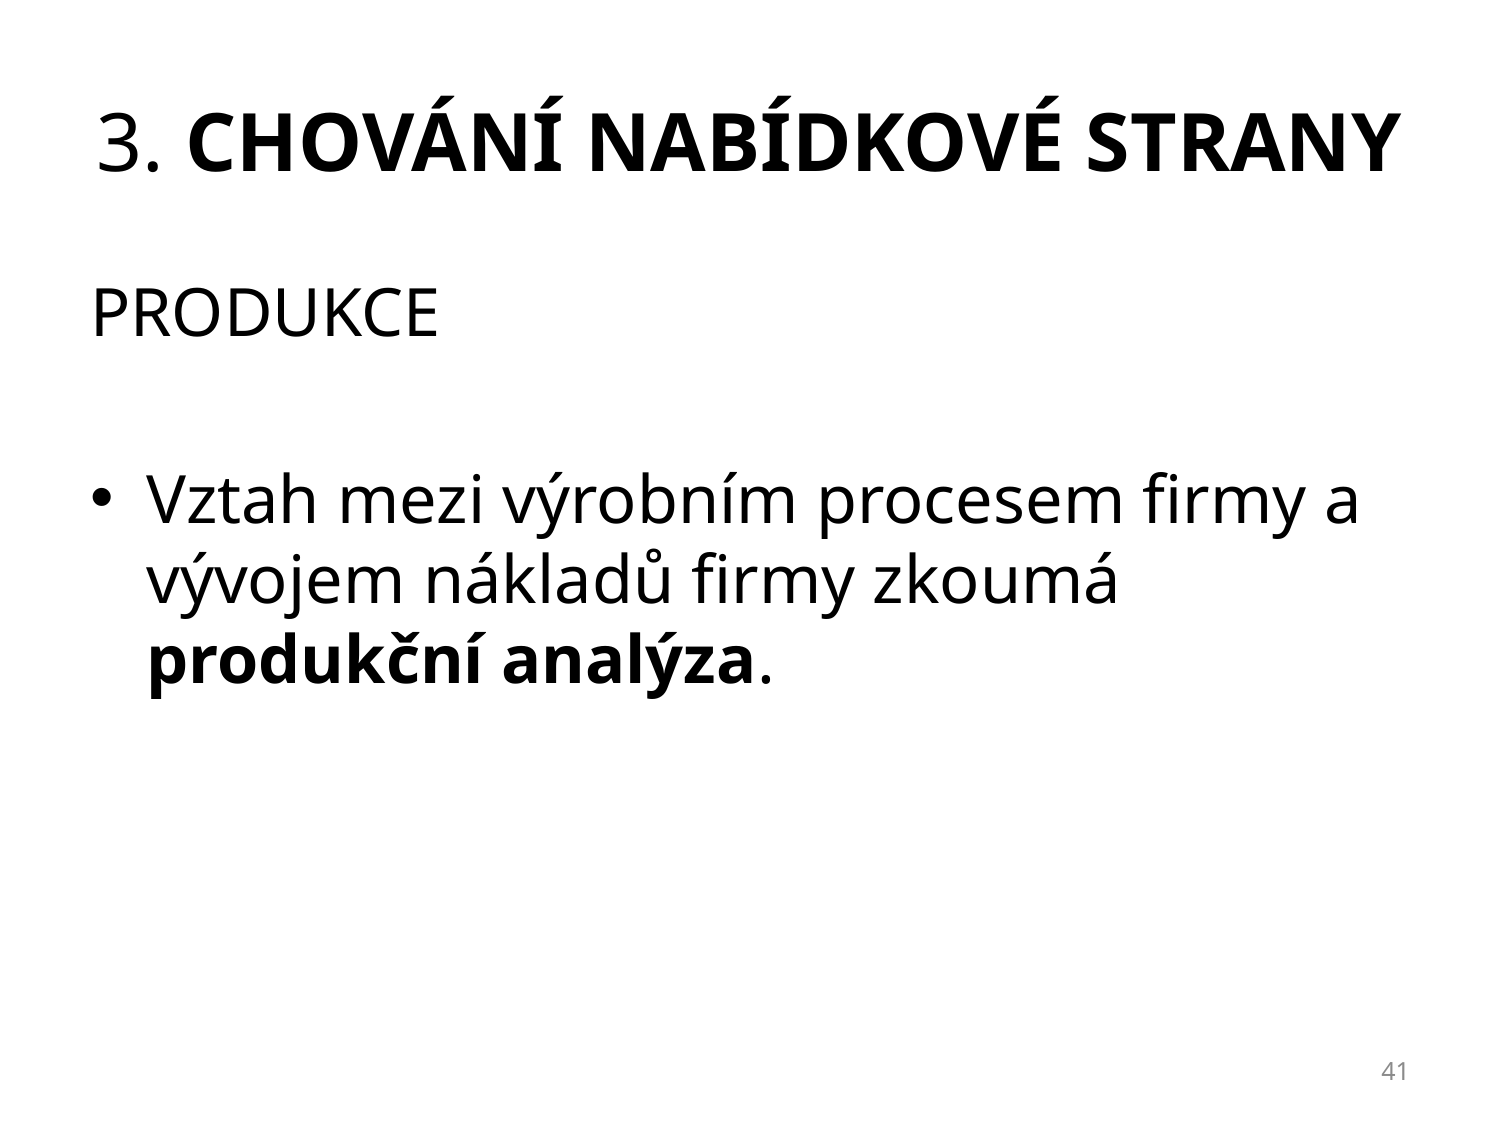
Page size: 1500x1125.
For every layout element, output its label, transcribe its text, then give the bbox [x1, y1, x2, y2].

title 3. chování NABÍDKOVÉ strany [75, 45, 1425, 233]
list PRODUKCE Vztah mezi výrobním procesem firmy a vývojem nákladů firmy zkoumá produkční analýza. [75, 262, 1425, 1005]
slide_number 41 [1074, 1042, 1425, 1103]
